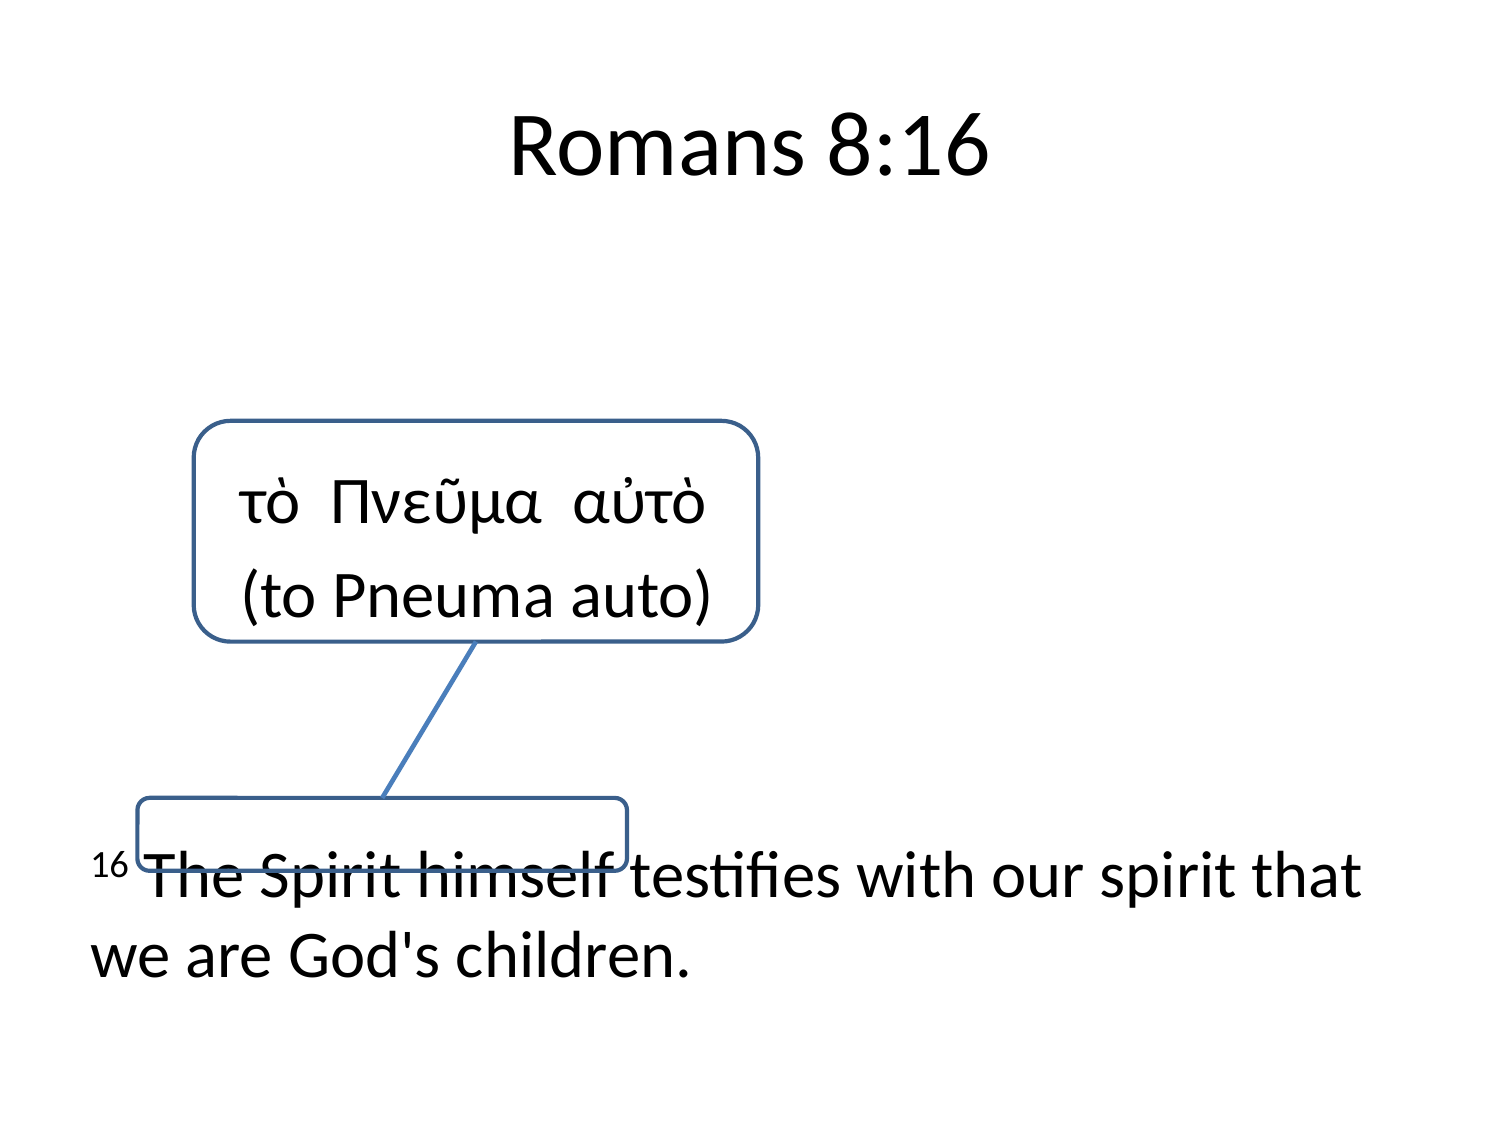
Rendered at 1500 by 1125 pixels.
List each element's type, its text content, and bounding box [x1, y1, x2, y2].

text_box [191, 418, 761, 644]
text_box [135, 795, 630, 873]
title Romans 8:16 [75, 45, 1425, 233]
list τὸ Πνεῦμα αὐτὸ (to Pneuma auto) 16 The Spirit himself testifies with our spirit that we are God's children. [75, 262, 1425, 1005]
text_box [381, 641, 477, 799]
